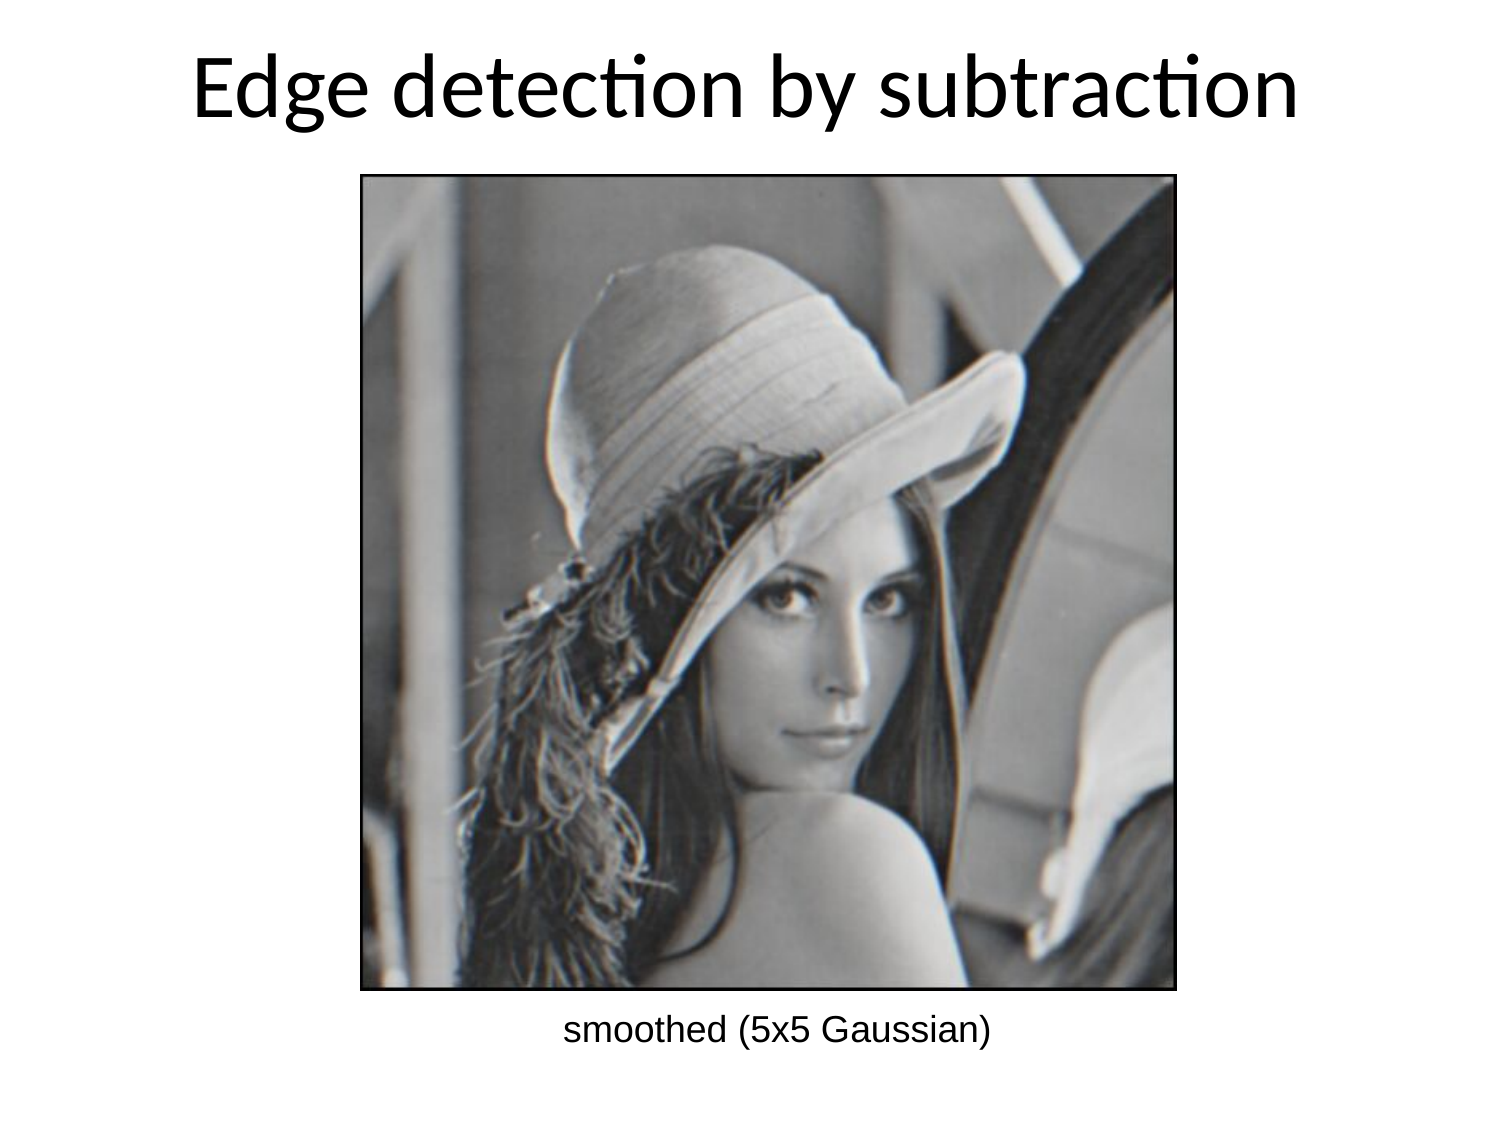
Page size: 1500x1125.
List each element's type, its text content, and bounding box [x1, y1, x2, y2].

title Edge detection by subtraction [75, 0, 1425, 175]
text_box smoothed (5x5 Gaussian) [556, 1004, 999, 1050]
picture [360, 174, 1177, 991]
